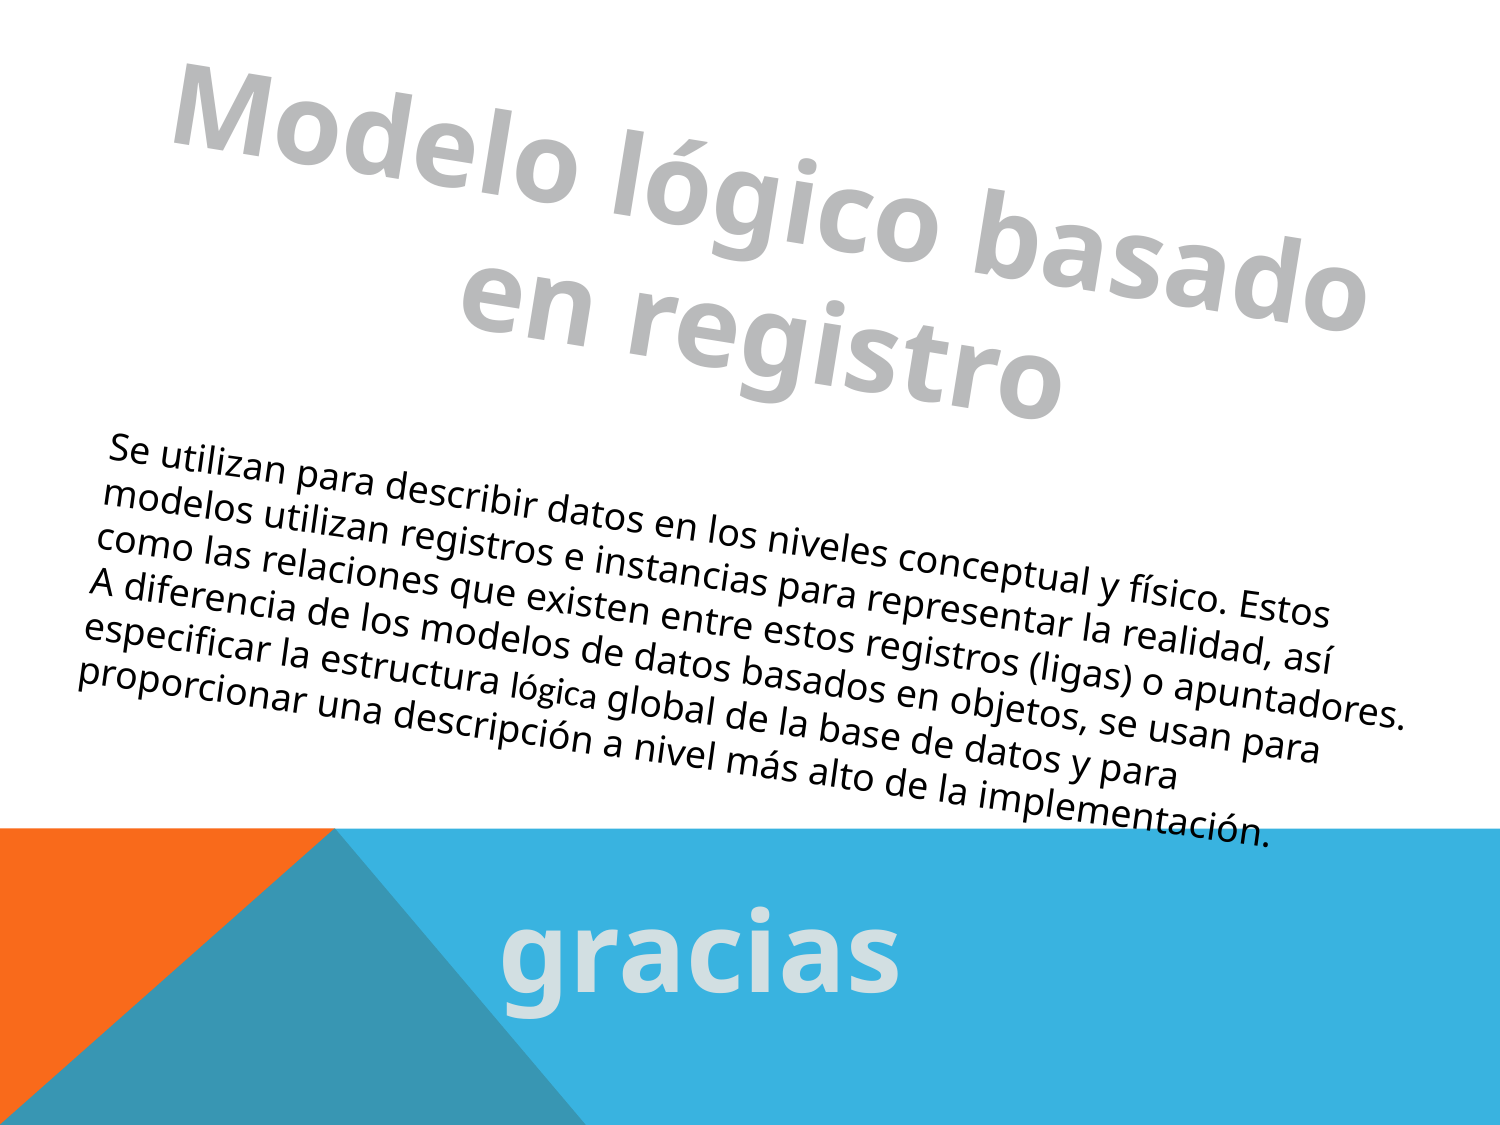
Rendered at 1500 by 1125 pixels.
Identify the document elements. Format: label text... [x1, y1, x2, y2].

text_box gracias [360, 872, 1041, 1023]
text_box Se utilizan para describir datos en los niveles conceptual y físico. Estos modelos utilizan registros e instancias para representar la realidad, así como las relaciones que existen entre estos registros (ligas) o apuntadores. A diferencia de los modelos de datos basados en objetos, se usan para especificar la estructura lógica global de la base de datos y para proporcionar una descripción a nivel más alto de la implementación. [59, 413, 1457, 885]
text_box Modelo lógico basado en registro [122, 20, 1400, 503]
